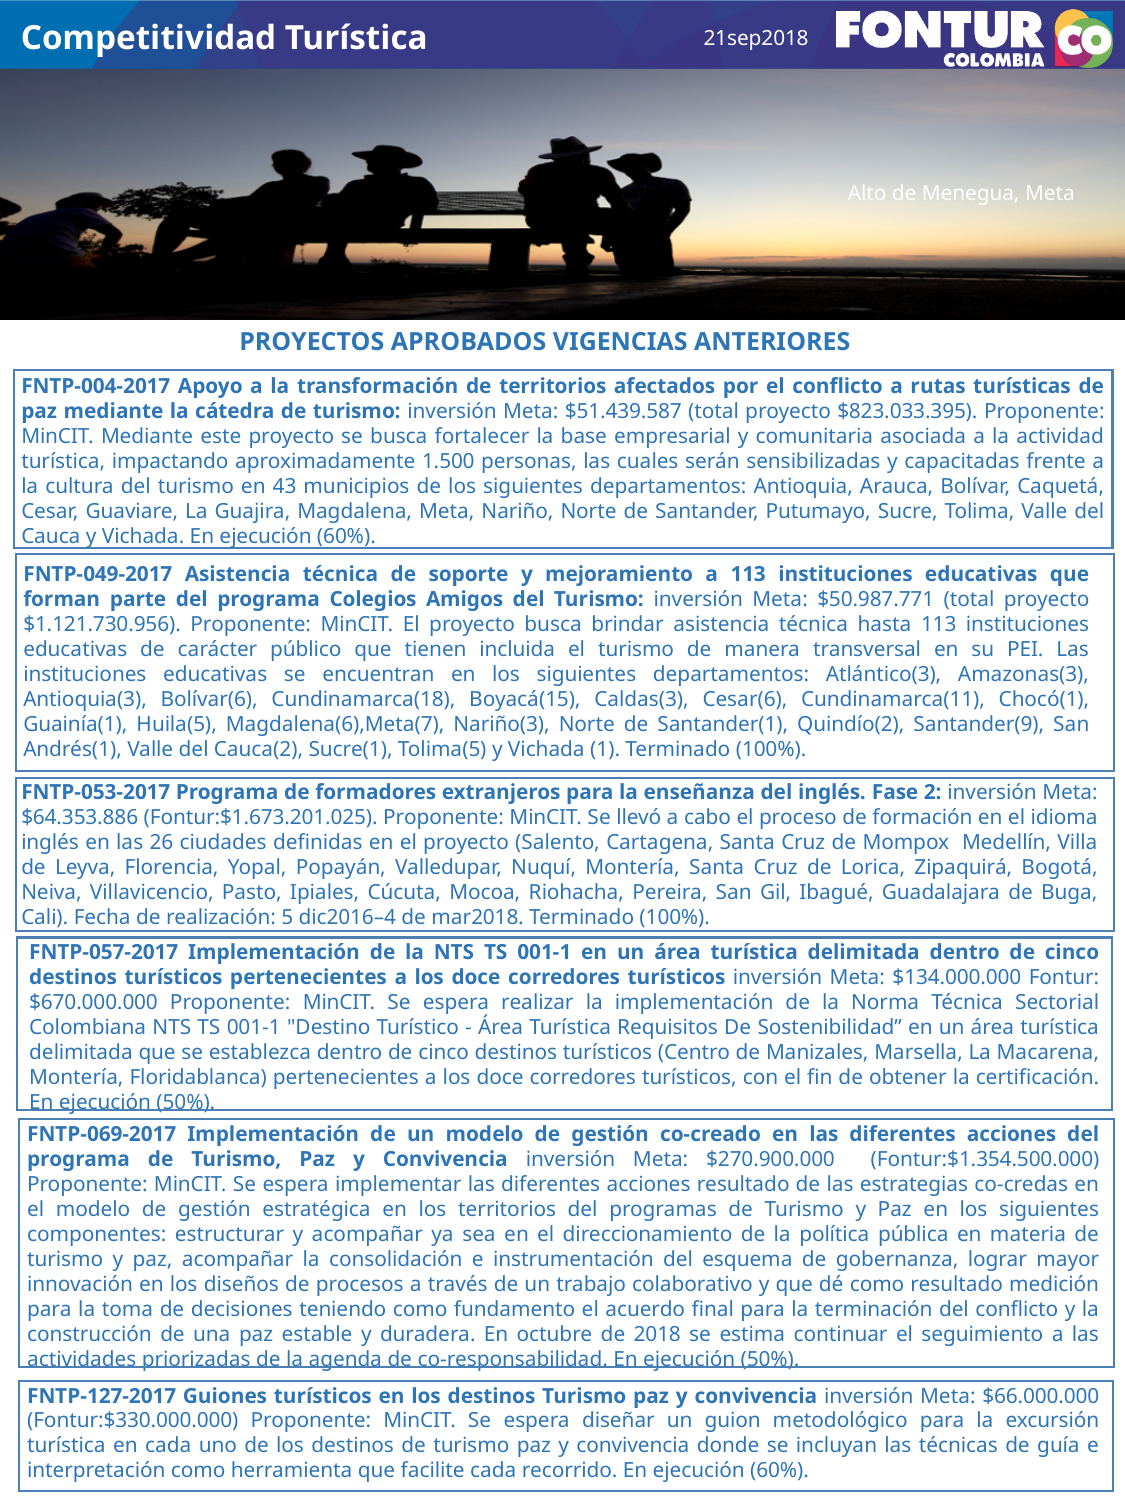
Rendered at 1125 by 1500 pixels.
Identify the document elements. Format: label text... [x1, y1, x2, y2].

text_box [16, 936, 1113, 1111]
text_box [18, 1118, 1115, 1368]
text_box FNTP-004-2017 Apoyo a la transformación de territorios afectados por el conflicto a rutas turísticas de paz mediante la cátedra de turismo: inversión Meta: $51.439.587 (total proyecto $823.033.395). Proponente: MinCIT. Mediante este proyecto se busca fortalecer la base empresarial y comunitaria asociada a la actividad turística, impactando aproximadamente 1.500 personas, las cuales serán sensibilizadas y capacitadas frente a la cultura del turismo en 43 municipios de los siguientes departamentos: Antioquia, Arauca, Bolívar, Caquetá, Cesar, Guaviare, La Guajira, Magdalena, Meta, Nariño, Norte de Santander, Putumayo, Sucre, Tolima, Valle del Cauca y Vichada. En ejecución (60%). [6, 365, 1119, 555]
text_box [18, 1380, 1114, 1492]
picture [0, 0, 1125, 320]
text_box PROYECTOS APROBADOS VIGENCIAS ANTERIORES [224, 320, 954, 363]
text_box [15, 553, 1115, 772]
text_box FNTP-053-2017 Programa de formadores extranjeros para la enseñanza del inglés. Fase 2: inversión Meta: $64.353.886 (Fontur:$1.673.201.025). Proponente: MinCIT. Se llevó a cabo el proceso de formación en el idioma inglés en las 26 ciudades definidas en el proyecto (Salento, Cartagena, Santa Cruz de Mompox Medellín, Villa de Leyva, Florencia, Yopal, Popayán, Valledupar, Nuquí, Montería, Santa Cruz de Lorica, Zipaquirá, Bogotá, Neiva, Villavicencio, Pasto, Ipiales, Cúcuta, Mocoa, Riohacha, Pereira, San Gil, Ibagué, Guadalajara de Buga, Cali). Fecha de realización: 5 dic2016–4 de mar2018. Terminado (100%). [6, 771, 1113, 937]
text_box FNTP-069-2017 Implementación de un modelo de gestión co-creado en las diferentes acciones del programa de Turismo, Paz y Convivencia inversión Meta: $270.900.000 (Fontur:$1.354.500.000) Proponente: MinCIT. Se espera implementar las diferentes acciones resultado de las estrategias co-credas en el modelo de gestión estratégica en los territorios del programas de Turismo y Paz en los siguientes componentes: estructurar y acompañar ya sea en el direccionamiento de la política pública en materia de turismo y paz, acompañar la consolidación e instrumentación del esquema de gobernanza, lograr mayor innovación en los diseños de procesos a través de un trabajo colaborativo y que dé como resultado medición para la toma de decisiones teniendo como fundamento el acuerdo final para la terminación del conflicto y la construcción de una paz estable y duradera. En octubre de 2018 se estima continuar el seguimiento a las actividades priorizadas de la agenda de co-responsabilidad. En ejecución (50%). [12, 1113, 1114, 1374]
text_box FNTP-049-2017 Asistencia técnica de soporte y mejoramiento a 113 instituciones educativas que forman parte del programa Colegios Amigos del Turismo: inversión Meta: $50.987.771 (total proyecto $1.121.730.956). Proponente: MinCIT. El proyecto busca brindar asistencia técnica hasta 113 instituciones educativas de carácter público que tienen incluida el turismo de manera transversal en su PEI. Las instituciones educativas se encuentran en los siguientes departamentos: Atlántico(3), Amazonas(3), Antioquia(3), Bolívar(6), Cundinamarca(18), Boyacá(15), Caldas(3), Cesar(6), Cundinamarca(11), Chocó(1), Guainía(1), Huila(5), Magdalena(6),Meta(7), Nariño(3), Norte de Santander(1), Quindío(2), Santander(9), San Andrés(1), Valle del Cauca(2), Sucre(1), Tolima(5) y Vichada (1). Terminado (100%). [8, 553, 1104, 769]
text_box FNTP-127-2017 Guiones turísticos en los destinos Turismo paz y convivencia inversión Meta: $66.000.000 (Fontur:$330.000.000) Proponente: MinCIT. Se espera diseñar un guion metodológico para la excursión turística en cada uno de los destinos de turismo paz y convivencia donde se incluyan las técnicas de guía e interpretación como herramienta que facilite cada recorrido. En ejecución (60%). [12, 1374, 1114, 1490]
